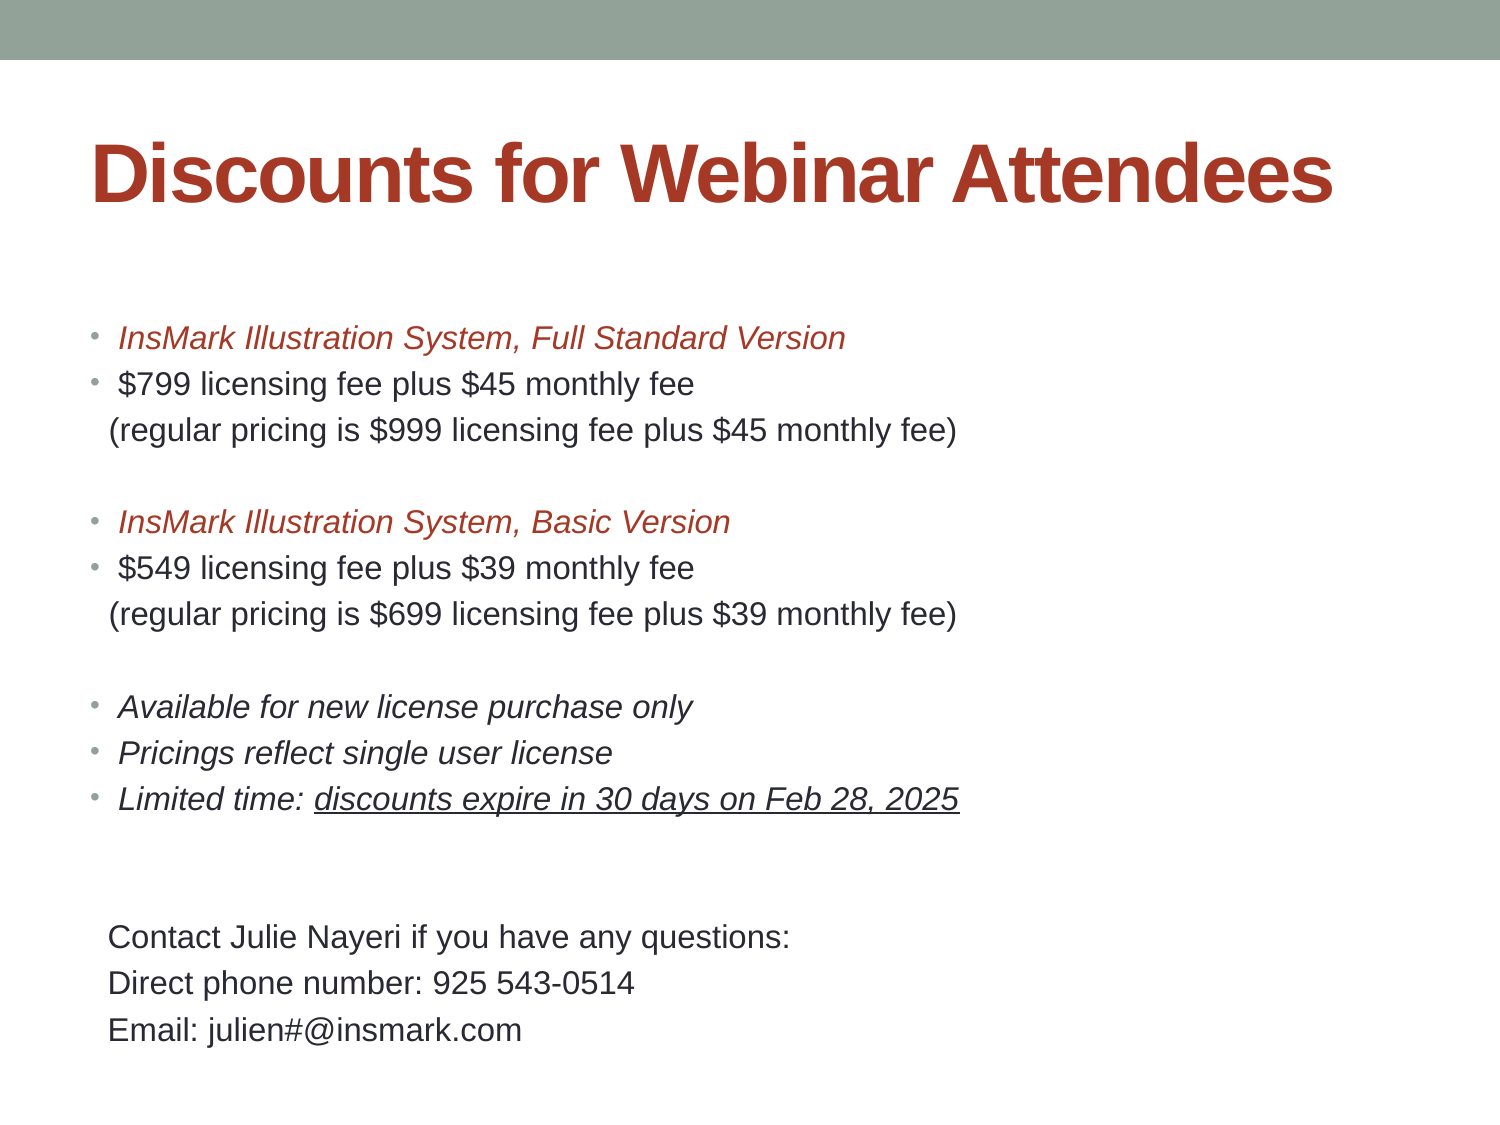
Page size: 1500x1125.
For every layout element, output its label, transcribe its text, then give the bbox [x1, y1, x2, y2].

title Discounts for Webinar Attendees [75, 87, 1425, 250]
list InsMark Illustration System, Full Standard Version $799 licensing fee plus $45 monthly fee (regular pricing is $999 licensing fee plus $45 monthly fee) InsMark Illustration System, Basic Version $549 licensing fee plus $39 monthly fee (regular pricing is $699 licensing fee plus $39 monthly fee) Available for new license purchase only Pricings reflect single user license Limited time: discounts expire in 30 days on Feb 28, 2025 Contact Julie Nayeri if you have any questions: Direct phone number: 925 543-0514 Email: julien#@insmark.com [75, 262, 1425, 1063]
